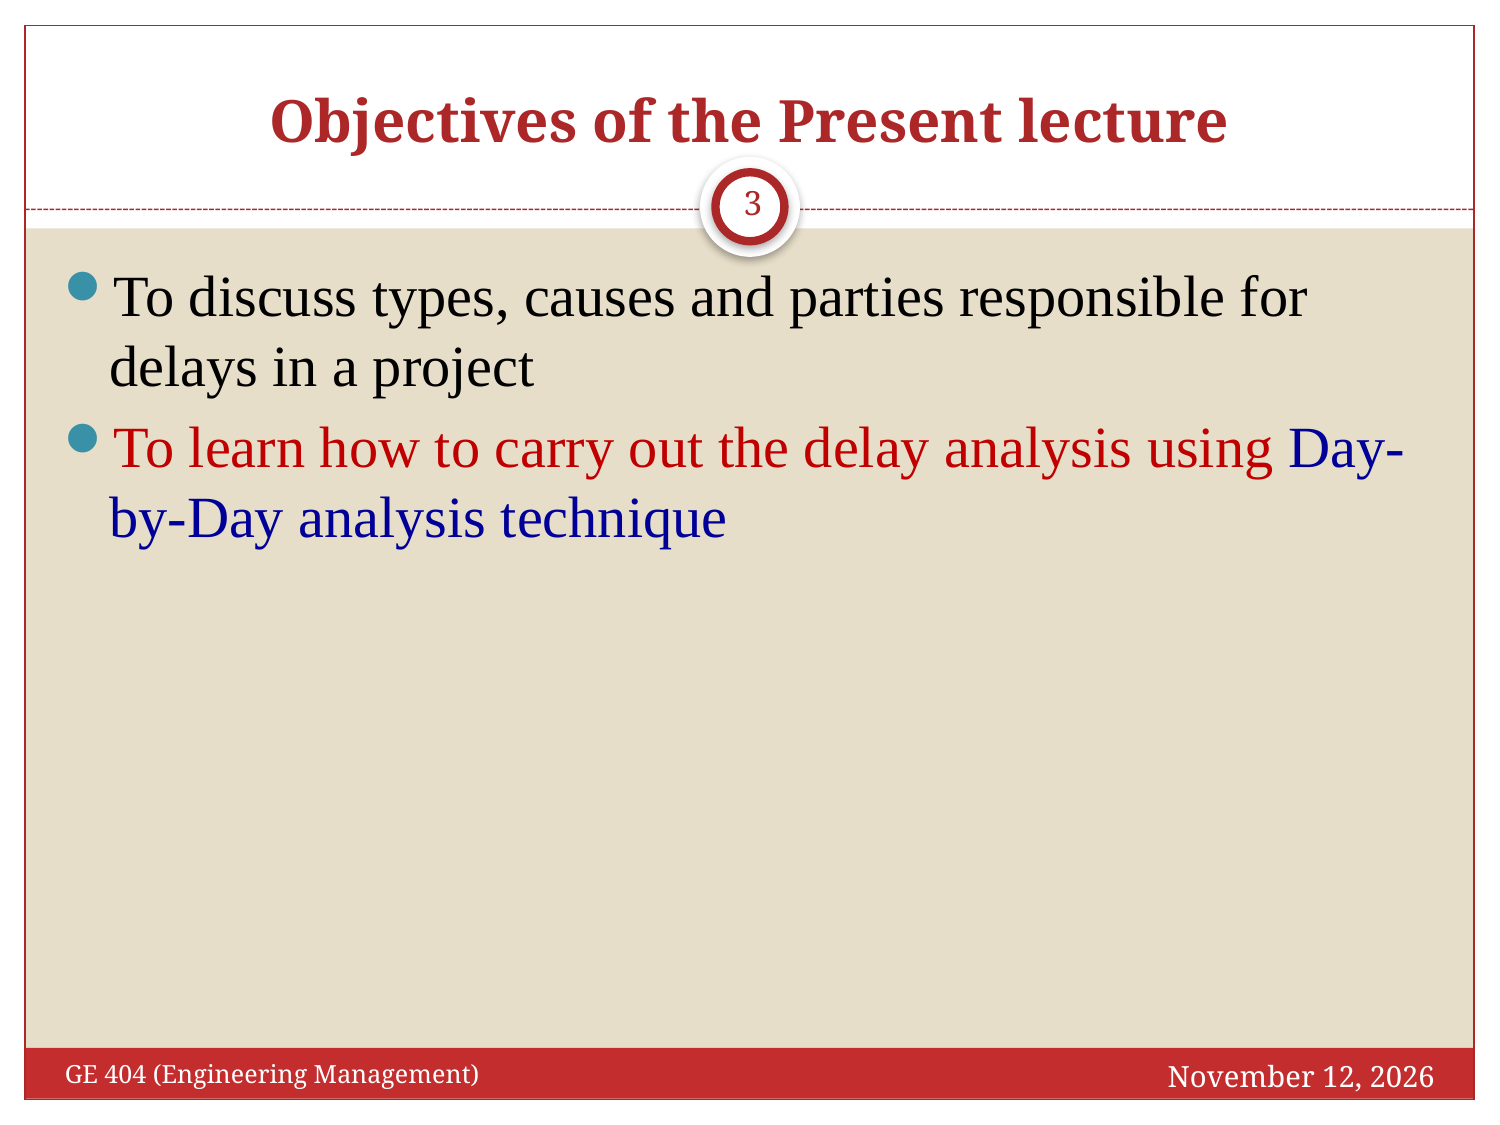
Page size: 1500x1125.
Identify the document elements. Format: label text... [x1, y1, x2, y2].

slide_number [950, 1050, 1450, 1111]
footer GE 404 (Engineering Management) [50, 1051, 638, 1112]
title Objectives of the Present lecture [49, 37, 1450, 162]
list To discuss types, causes and parties responsible for delays in a project To learn how to carry out the delay analysis using Day-by-Day analysis technique [49, 250, 1445, 1001]
slide_number 3 [715, 168, 791, 241]
